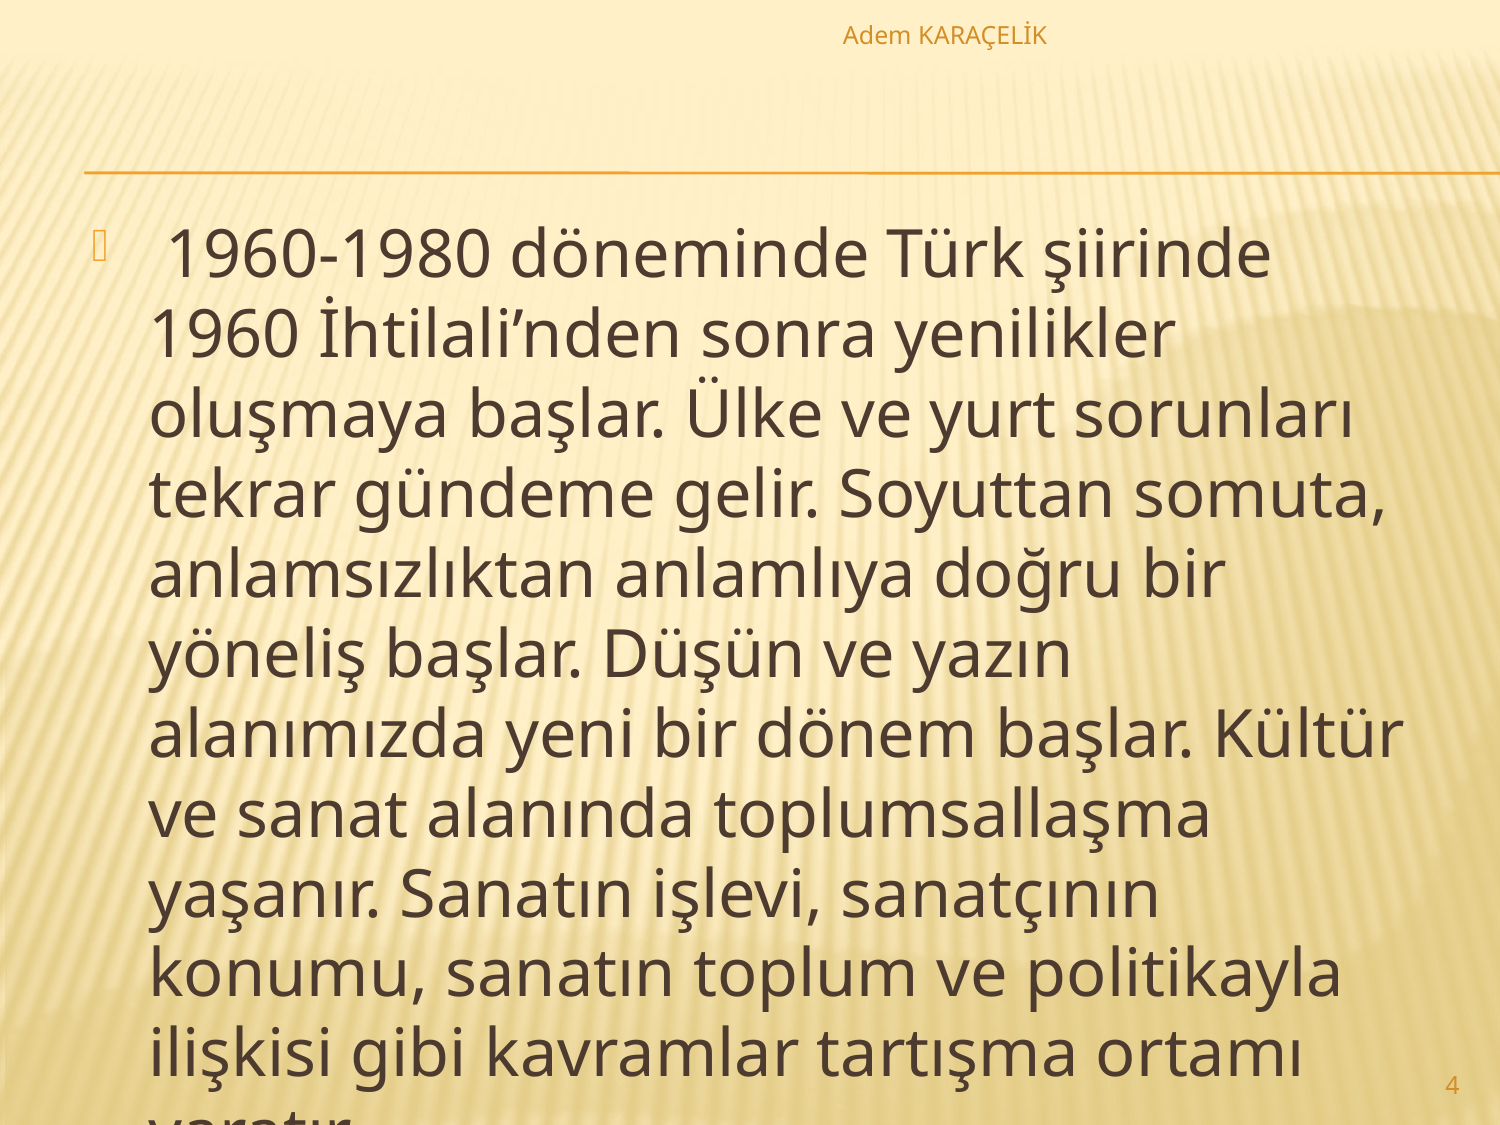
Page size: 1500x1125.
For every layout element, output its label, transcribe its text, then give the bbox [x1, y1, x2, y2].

slide_number 4 [1350, 1061, 1475, 1103]
footer Adem KARAÇELİK [587, 12, 1063, 60]
list 1960-1980 döneminde Türk şiirinde 1960 İhtilali’nden sonra yenilikler oluşmaya başlar. Ülke ve yurt sorunları tekrar gündeme gelir. Soyuttan somuta, anlamsızlıktan anlamlıya doğru bir yöneliş başlar. Düşün ve yazın alanımızda yeni bir dönem başlar. Kültür ve sanat alanında toplumsallaşma yaşanır. Sanatın işlevi, sanatçının konumu, sanatın toplum ve politikayla ilişkisi gibi kavramlar tartışma ortamı yaratır. [76, 202, 1428, 1095]
